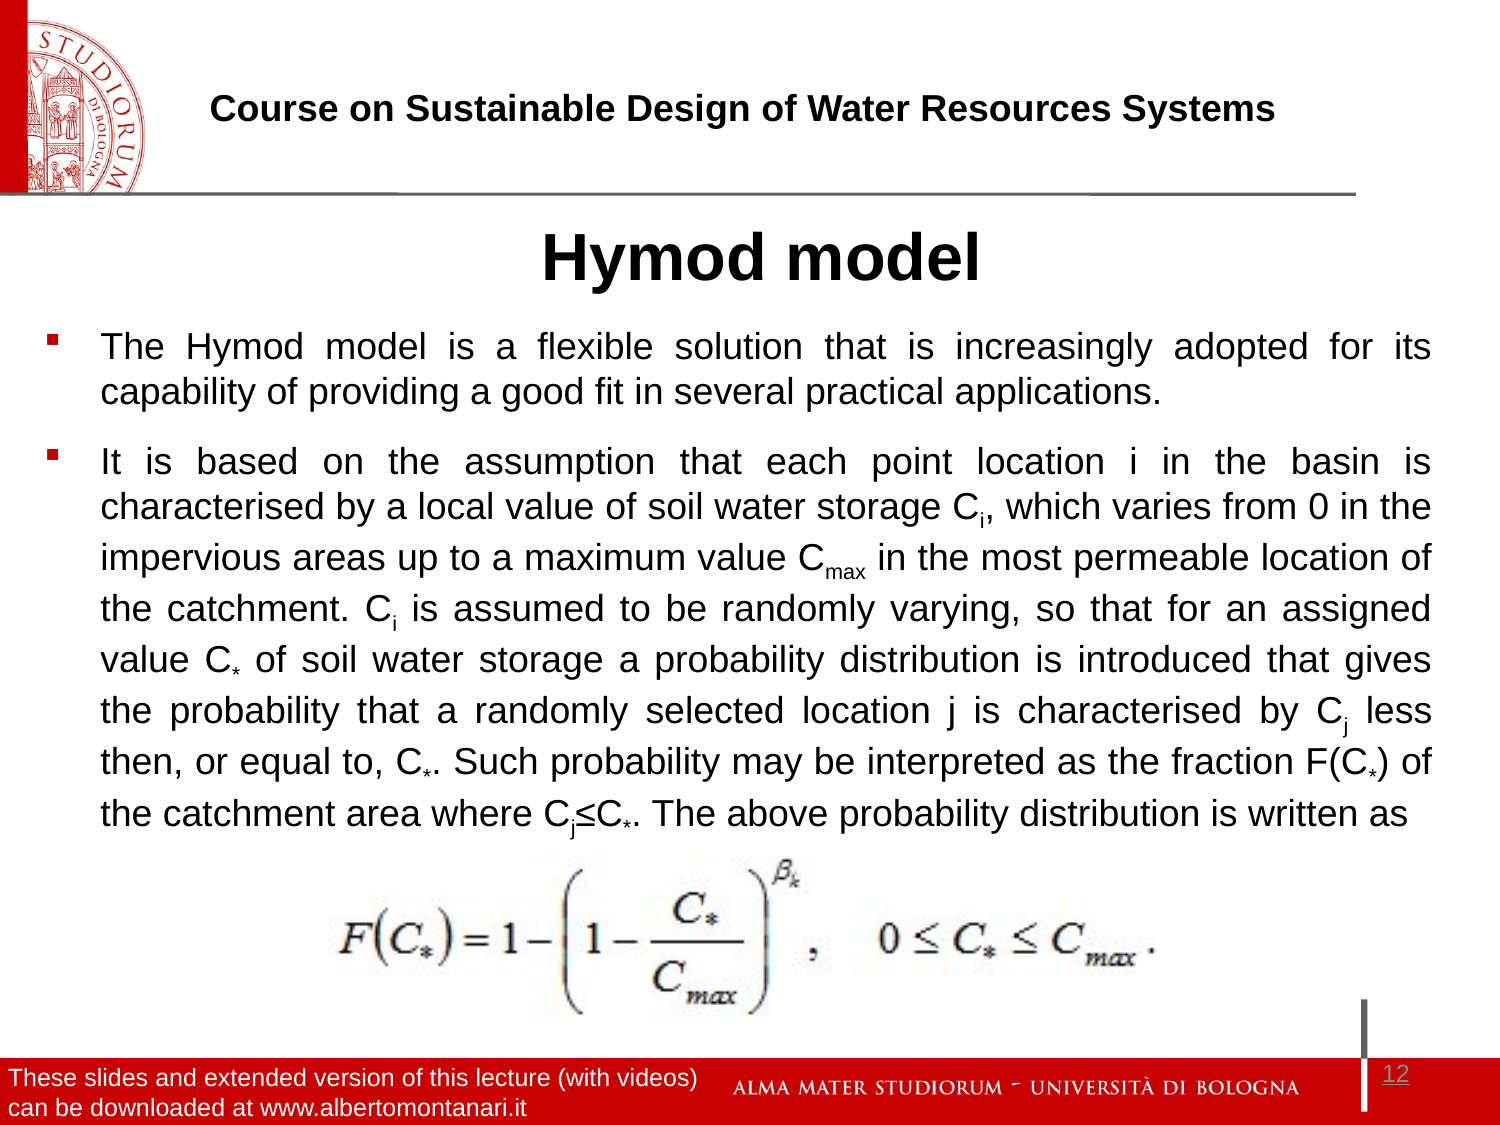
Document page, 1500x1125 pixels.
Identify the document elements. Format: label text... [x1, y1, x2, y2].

picture [327, 855, 1164, 1020]
picture [28, 16, 151, 192]
text_box Hymod model [194, 206, 1329, 302]
slide_number 12 [1074, 1042, 1425, 1103]
list The Hymod model is a flexible solution that is increasingly adopted for its capability of providing a good fit in several practical applications. It is based on the assumption that each point location i in the basin is characterised by a local value of soil water storage Ci, which varies from 0 in the impervious areas up to a maximum value Cmax in the most permeable location of the catchment. Ci is assumed to be randomly varying, so that for an assigned value C* of soil water storage a probability distribution is introduced that gives the probability that a randomly selected location j is characterised by Cj less then, or equal to, C*. Such probability may be interpreted as the fraction F(C*) of the catchment area where Cj≤C*. The above probability distribution is written as [29, 314, 1447, 967]
picture [0, 1058, 1500, 1125]
